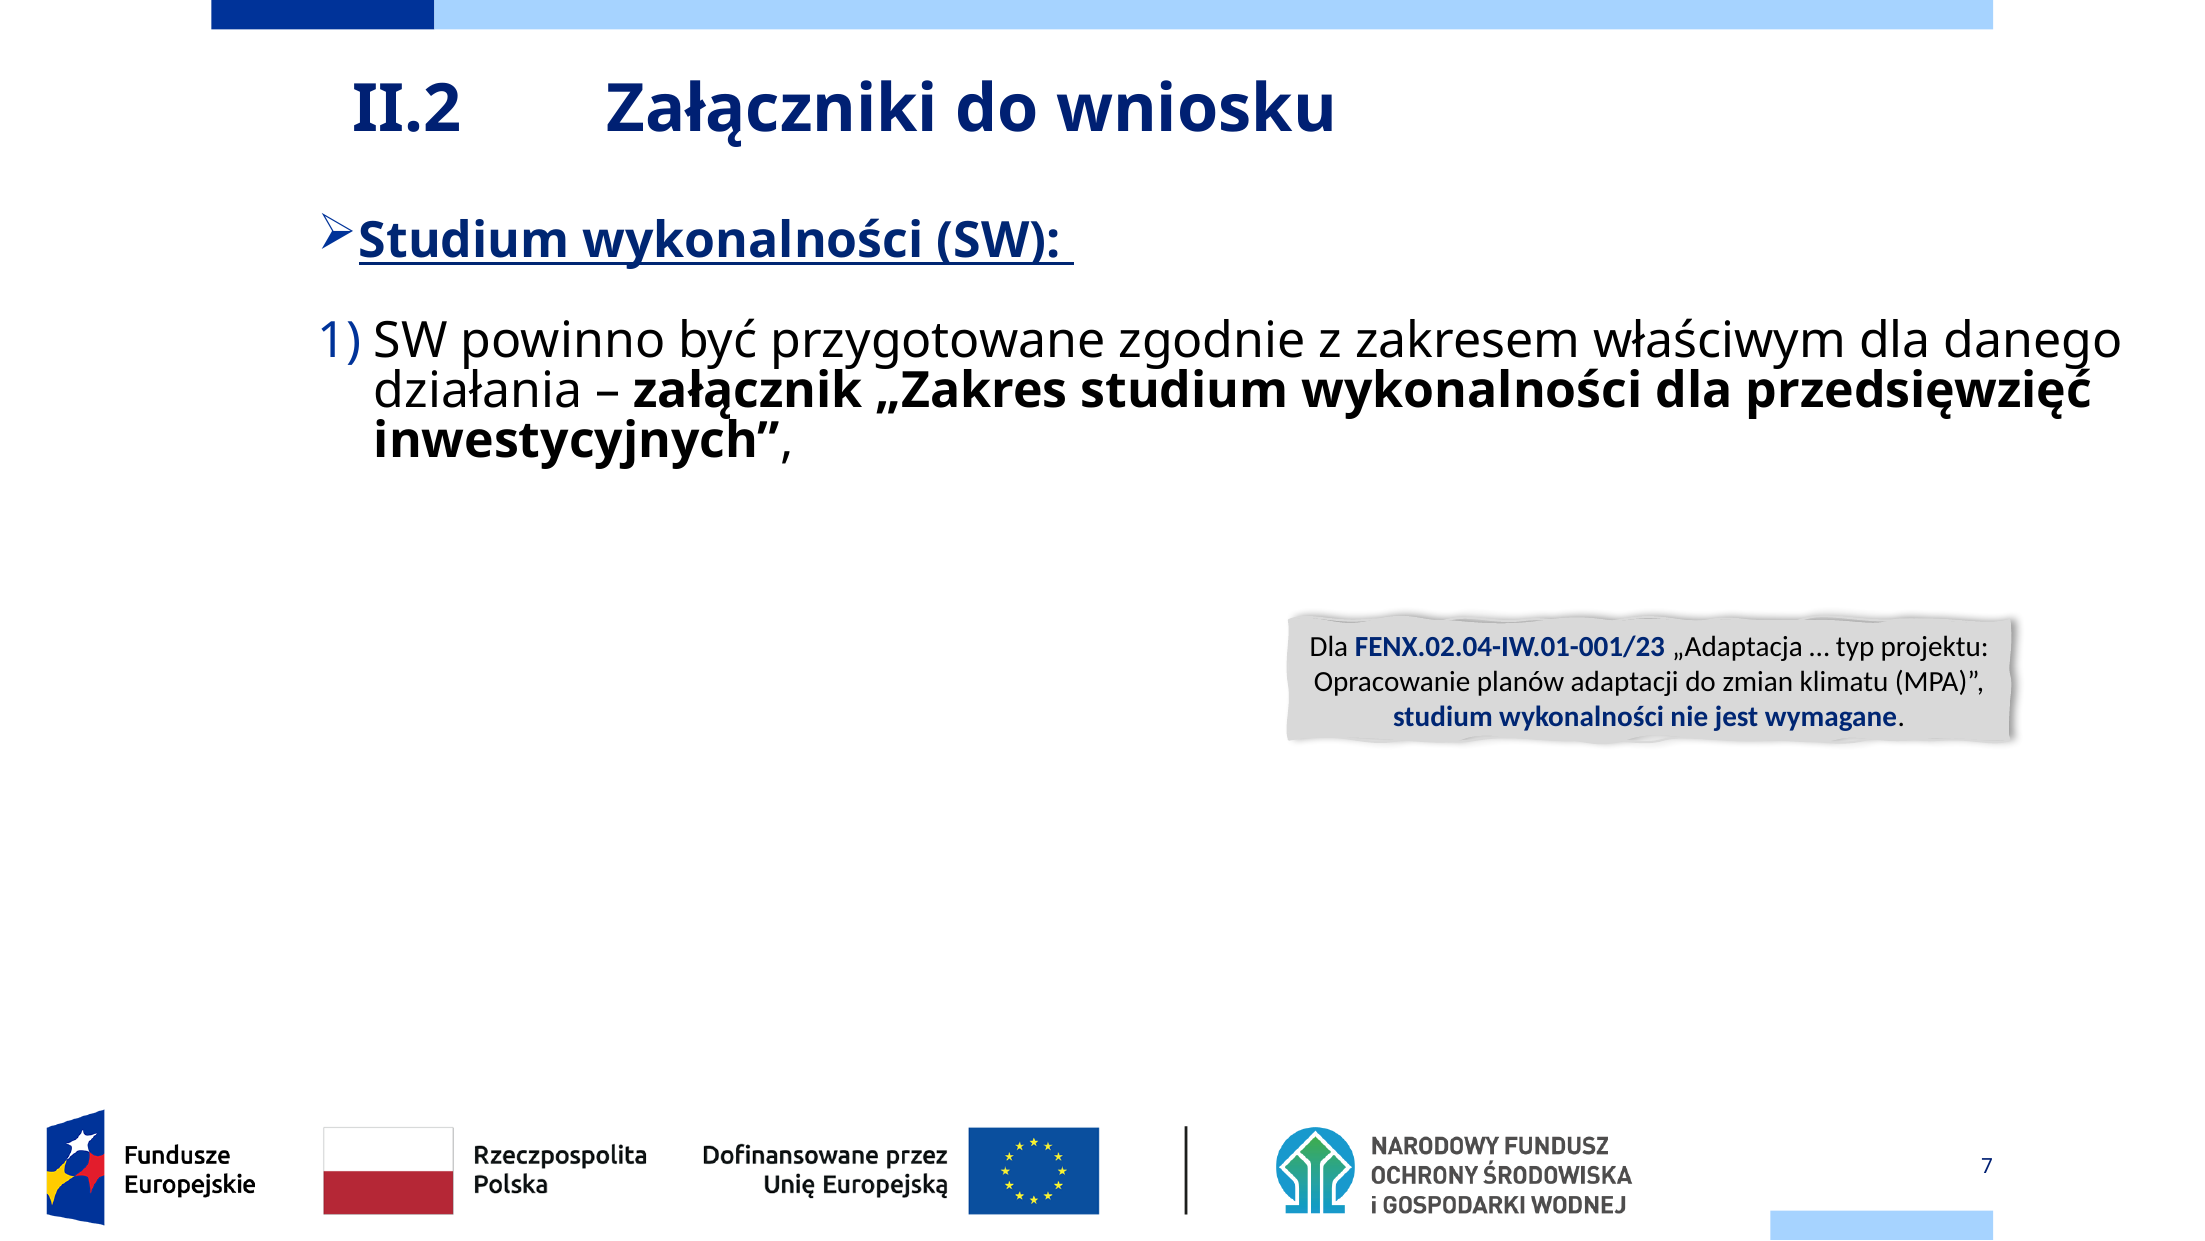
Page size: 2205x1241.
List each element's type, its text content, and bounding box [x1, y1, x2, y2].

text_box Dla FENX.02.04-IW.01-001/23 „Adaptacja … typ projektu: Opracowanie planów adaptacji do zmian klimatu (MPA)”, studium wykonalności nie jest wymagane. [1287, 615, 2012, 745]
slide_number 7 [1770, 1151, 1993, 1182]
title II.2 Załączniki do wniosku [352, 69, 1771, 159]
list Studium wykonalności (SW): SW powinno być przygotowane zgodnie z zakresem właściwym dla danego działania – załącznik „Zakres studium wykonalności dla przedsięwzięć inwestycyjnych”, [317, 217, 2154, 1046]
picture [15, 1078, 1667, 1241]
